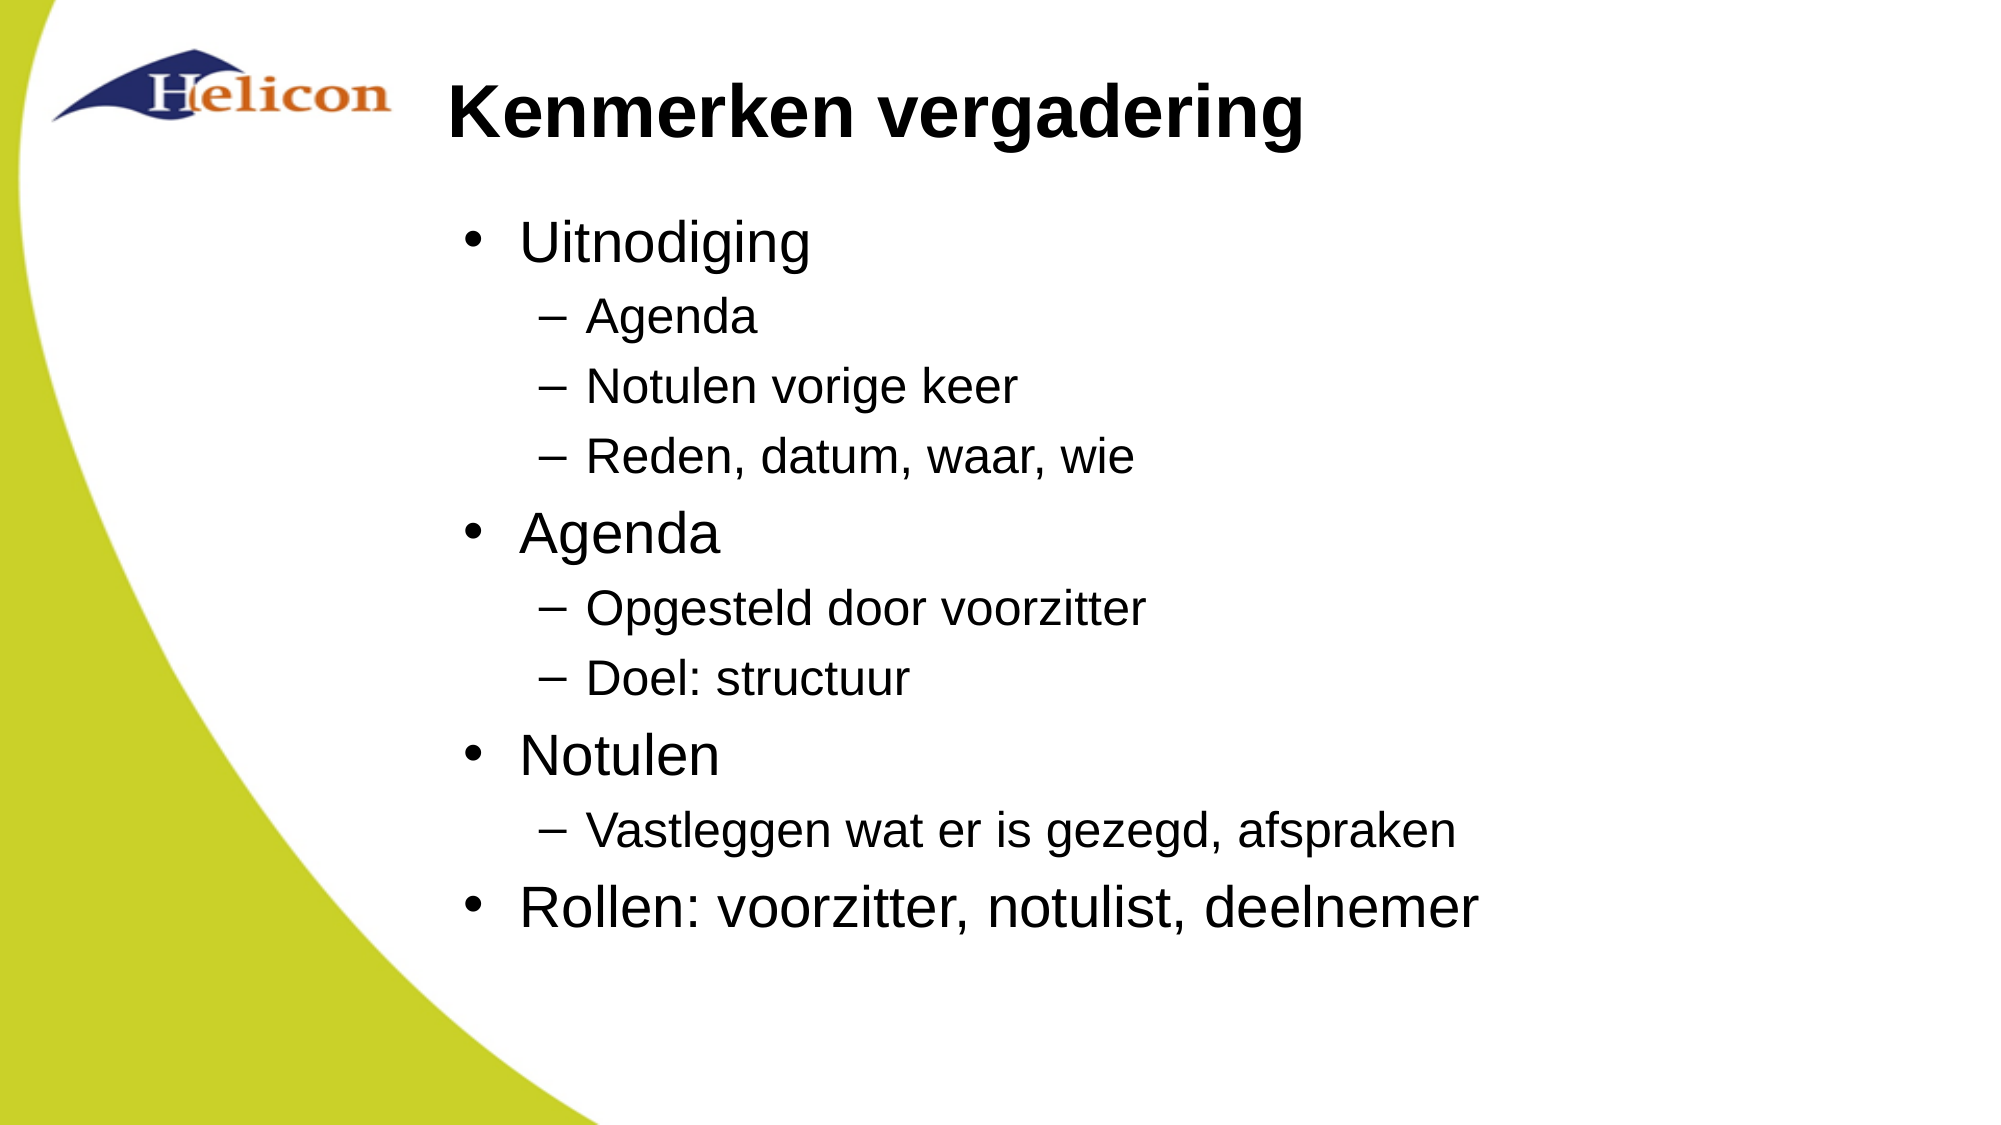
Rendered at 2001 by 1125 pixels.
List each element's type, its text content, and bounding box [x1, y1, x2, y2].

list Uitnodiging Agenda Notulen vorige keer Reden, datum, waar, wie Agenda Opgesteld door voorzitter Doel: structuur Notulen Vastleggen wat er is gezegd, afspraken Rollen: voorzitter, notulist, deelnemer [448, 196, 1900, 1005]
title Kenmerken vergadering [432, 54, 1887, 161]
picture [0, 0, 2000, 1125]
